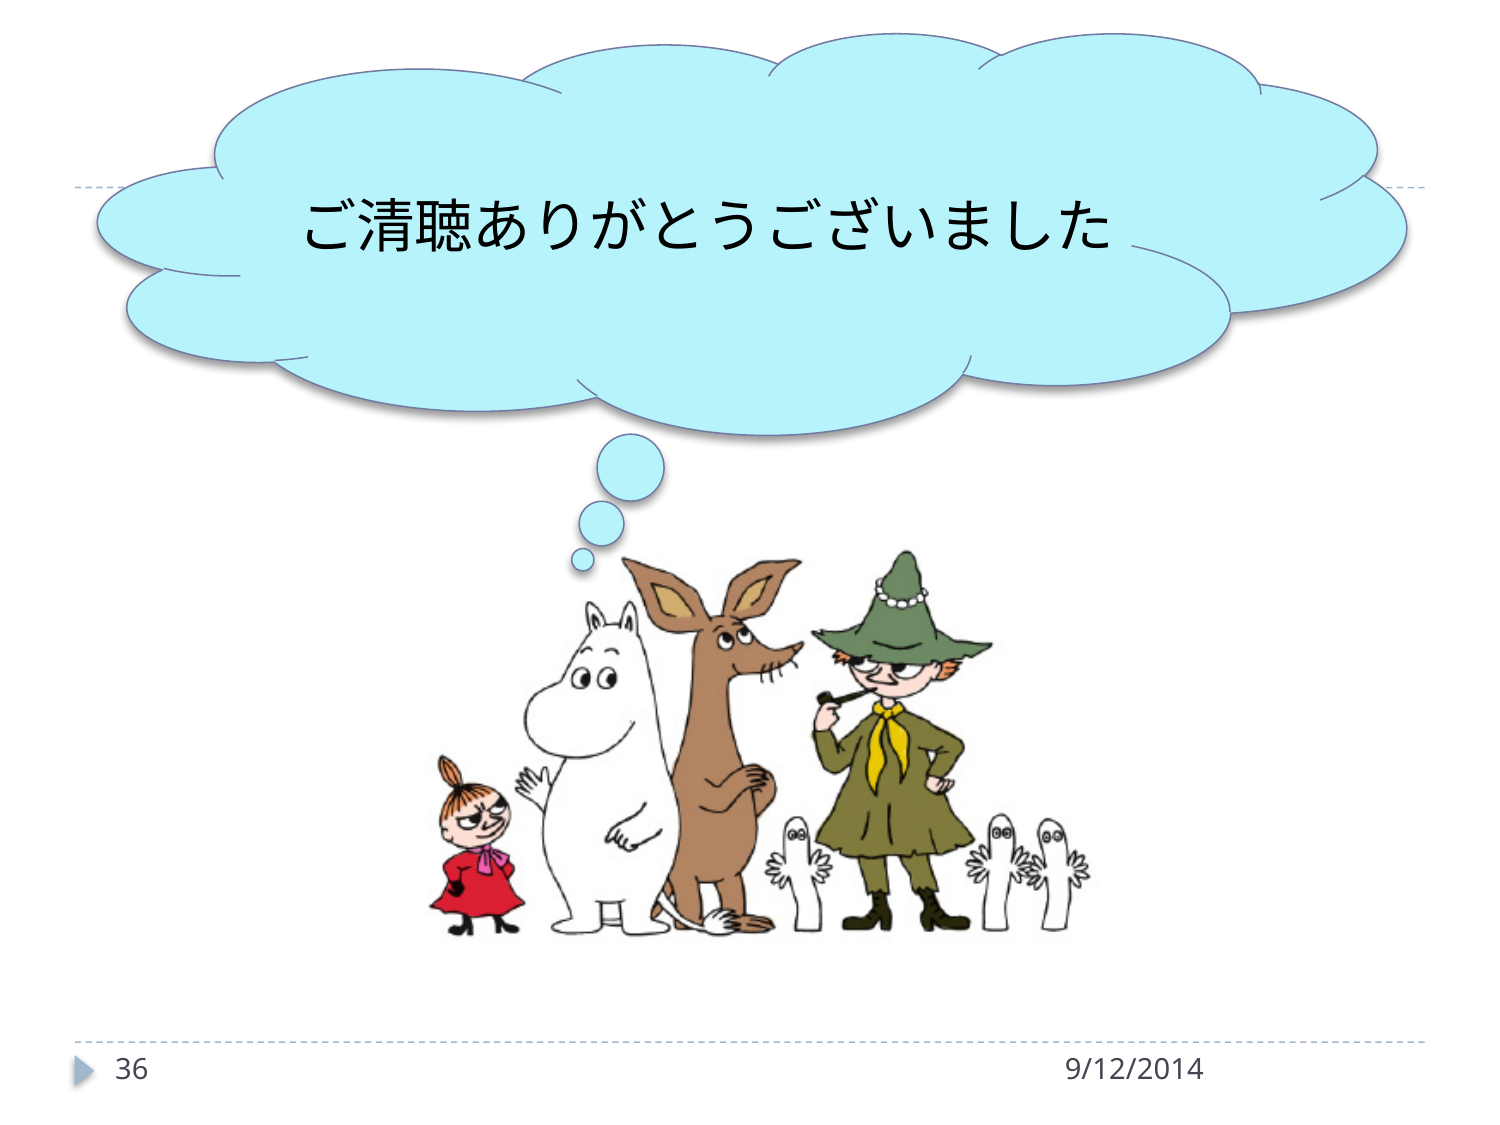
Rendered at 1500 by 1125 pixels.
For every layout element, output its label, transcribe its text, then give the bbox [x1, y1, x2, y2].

slide_number 36 [100, 1042, 426, 1103]
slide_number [1050, 1042, 1426, 1103]
text_box ご清聴ありがとうございました [596, 433, 665, 502]
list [358, 502, 1100, 1006]
text_box ご清聴ありがとうございました [96, 32, 1408, 437]
